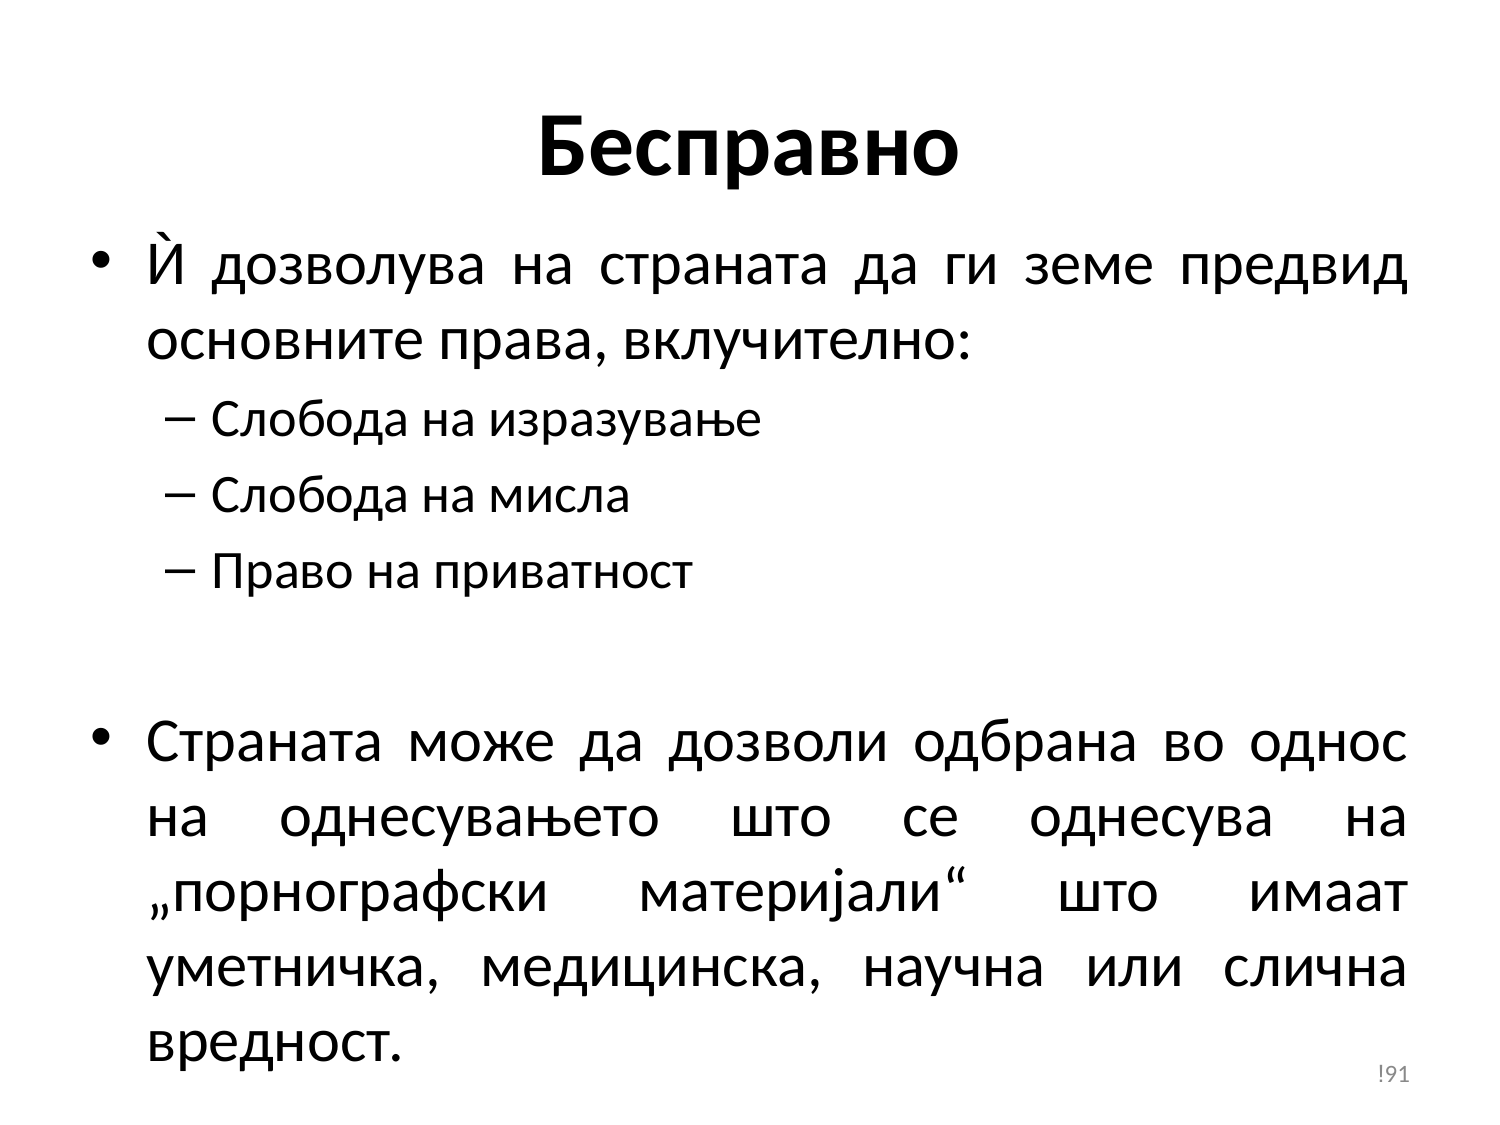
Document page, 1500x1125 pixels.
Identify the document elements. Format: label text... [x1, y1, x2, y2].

list Ѝ дозволува на страната да ги земе предвид основните права, вклучително: Слобода на изразување Слобода на мисла Право на приватност Страната може да дозволи одбрана во однос на однесувањето што се однесува на „порнографски материјали“ што имаат уметничка, медицинска, научна или слична вредност. [75, 214, 1425, 957]
slide_number !91 [1074, 1042, 1425, 1103]
title Бесправно [75, 45, 1425, 214]
